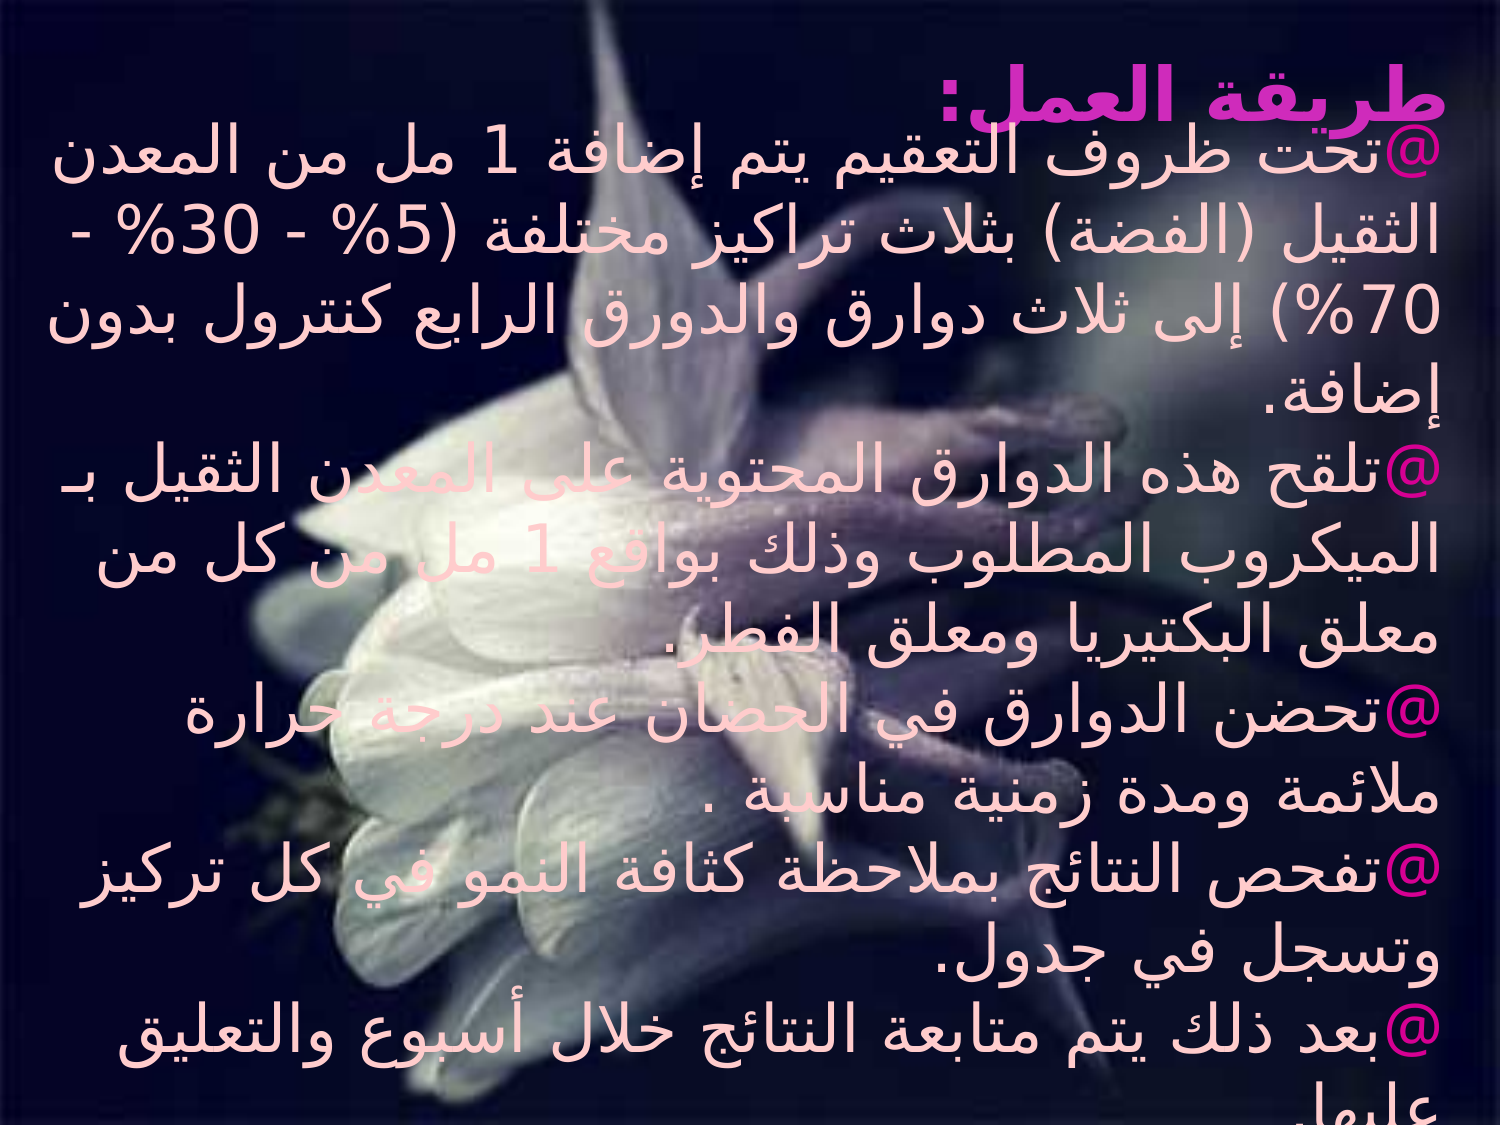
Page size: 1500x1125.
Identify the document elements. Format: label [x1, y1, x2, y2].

list [0, 0, 1500, 1125]
